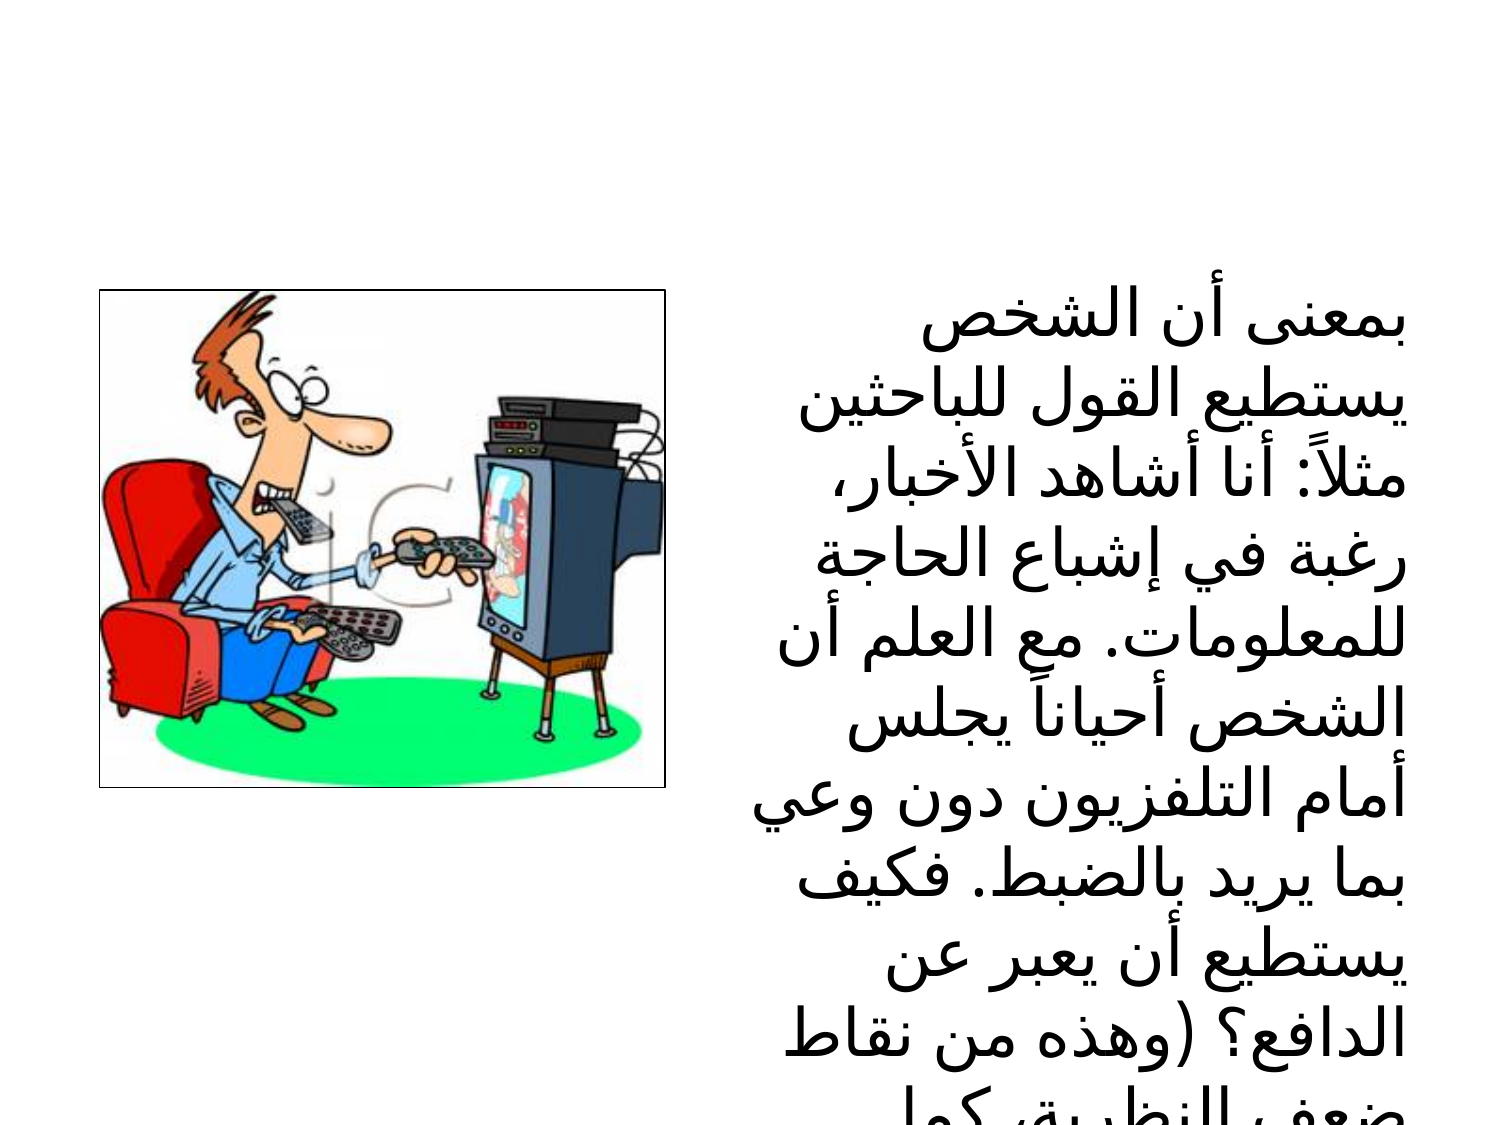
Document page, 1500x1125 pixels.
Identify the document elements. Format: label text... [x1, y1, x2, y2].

picture [100, 290, 665, 788]
list بمعنى أن الشخص يستطيع القول للباحثين مثلاً: أنا أشاهد الأخبار، رغبة في إشباع الحاجة للمعلومات. مع العلم أن الشخص أحياناً يجلس أمام التلفزيون دون وعي بما يريد بالضبط. فكيف يستطيع أن يعبر عن الدافع؟ (وهذه من نقاط ضعف النظرية، كما سنرى). [714, 262, 1425, 1005]
